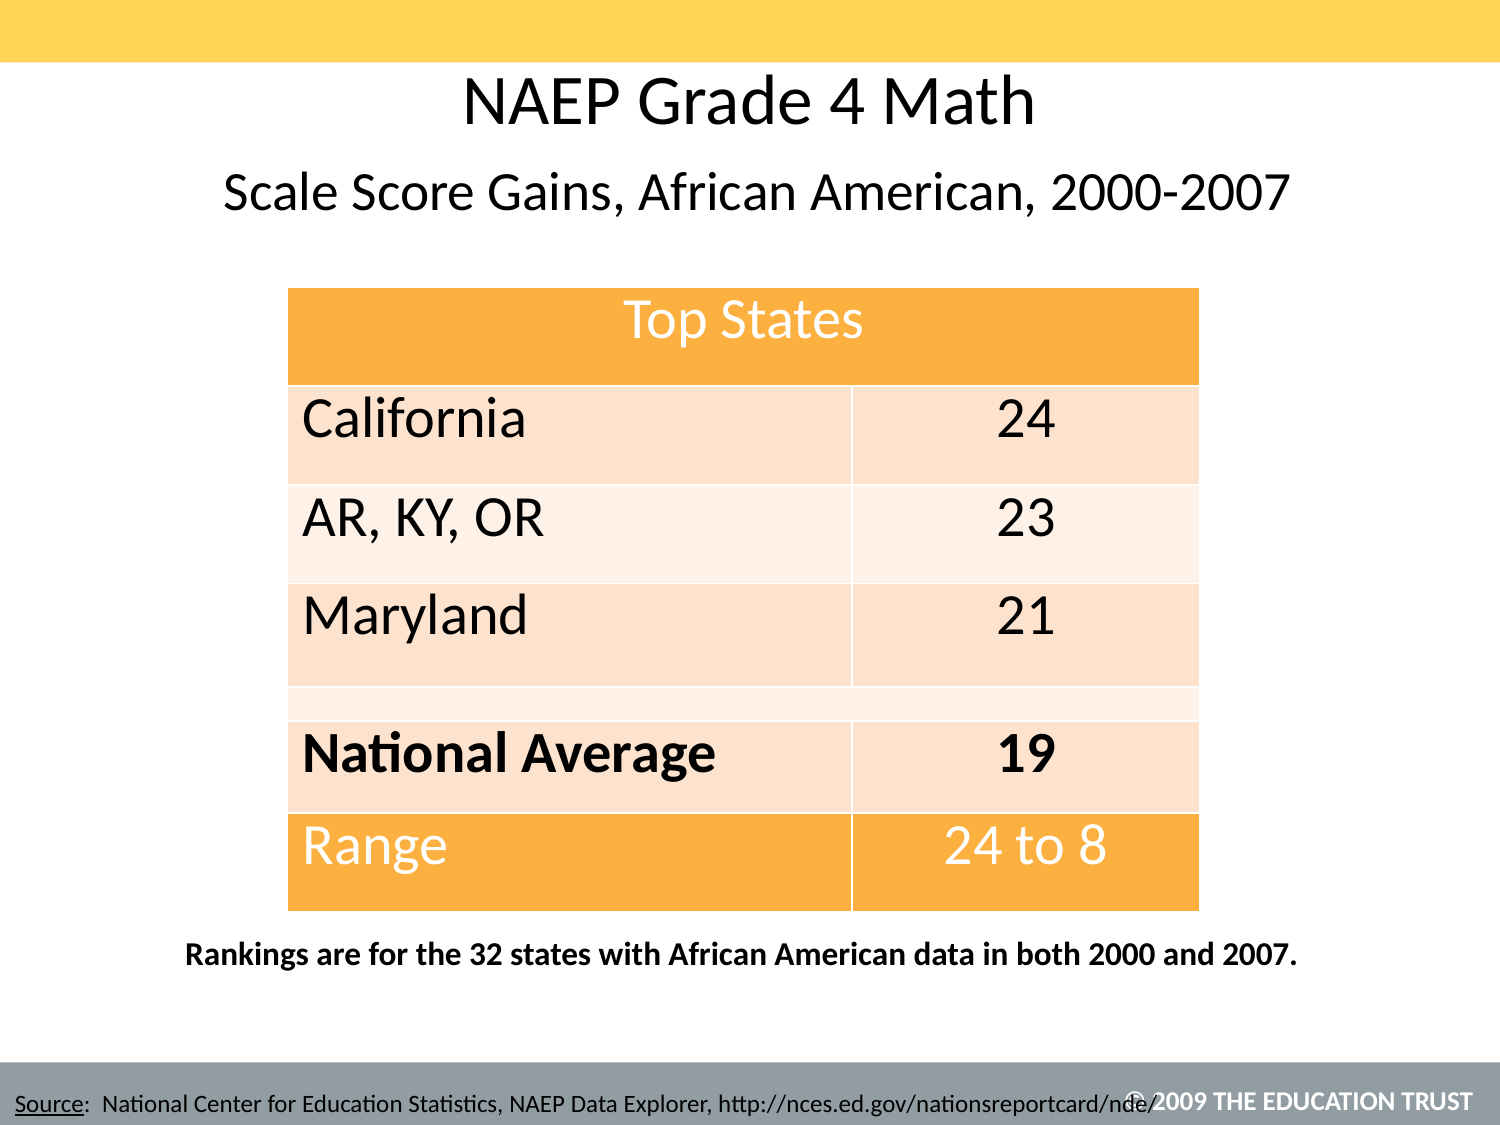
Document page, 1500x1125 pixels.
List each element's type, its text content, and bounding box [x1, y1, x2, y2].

table_cell 23 [853, 486, 1199, 583]
table_cell Range [288, 814, 851, 911]
text_box Rankings are for the 32 states with African American data in both 2000 and 2007. [50, 924, 1450, 980]
table_cell California [288, 387, 851, 484]
table_cell [288, 688, 1199, 720]
text_box Source: National Center for Education Statistics, NAEP Data Explorer, http://nces.ed.gov/nationsreportcard/nde/ [0, 1079, 1400, 1125]
table_cell 24 [853, 387, 1199, 484]
table_cell 19 [853, 722, 1199, 812]
table_cell National Average [288, 722, 851, 812]
title NAEP Grade 4 Math Scale Score Gains, African American, 2000-2007 [74, 44, 1426, 233]
table_cell 21 [853, 584, 1199, 686]
table_header Top States [288, 288, 1199, 385]
table_cell AR, KY, OR [288, 486, 851, 583]
table_cell 24 to 8 [853, 814, 1199, 911]
table_cell Maryland [288, 584, 851, 686]
